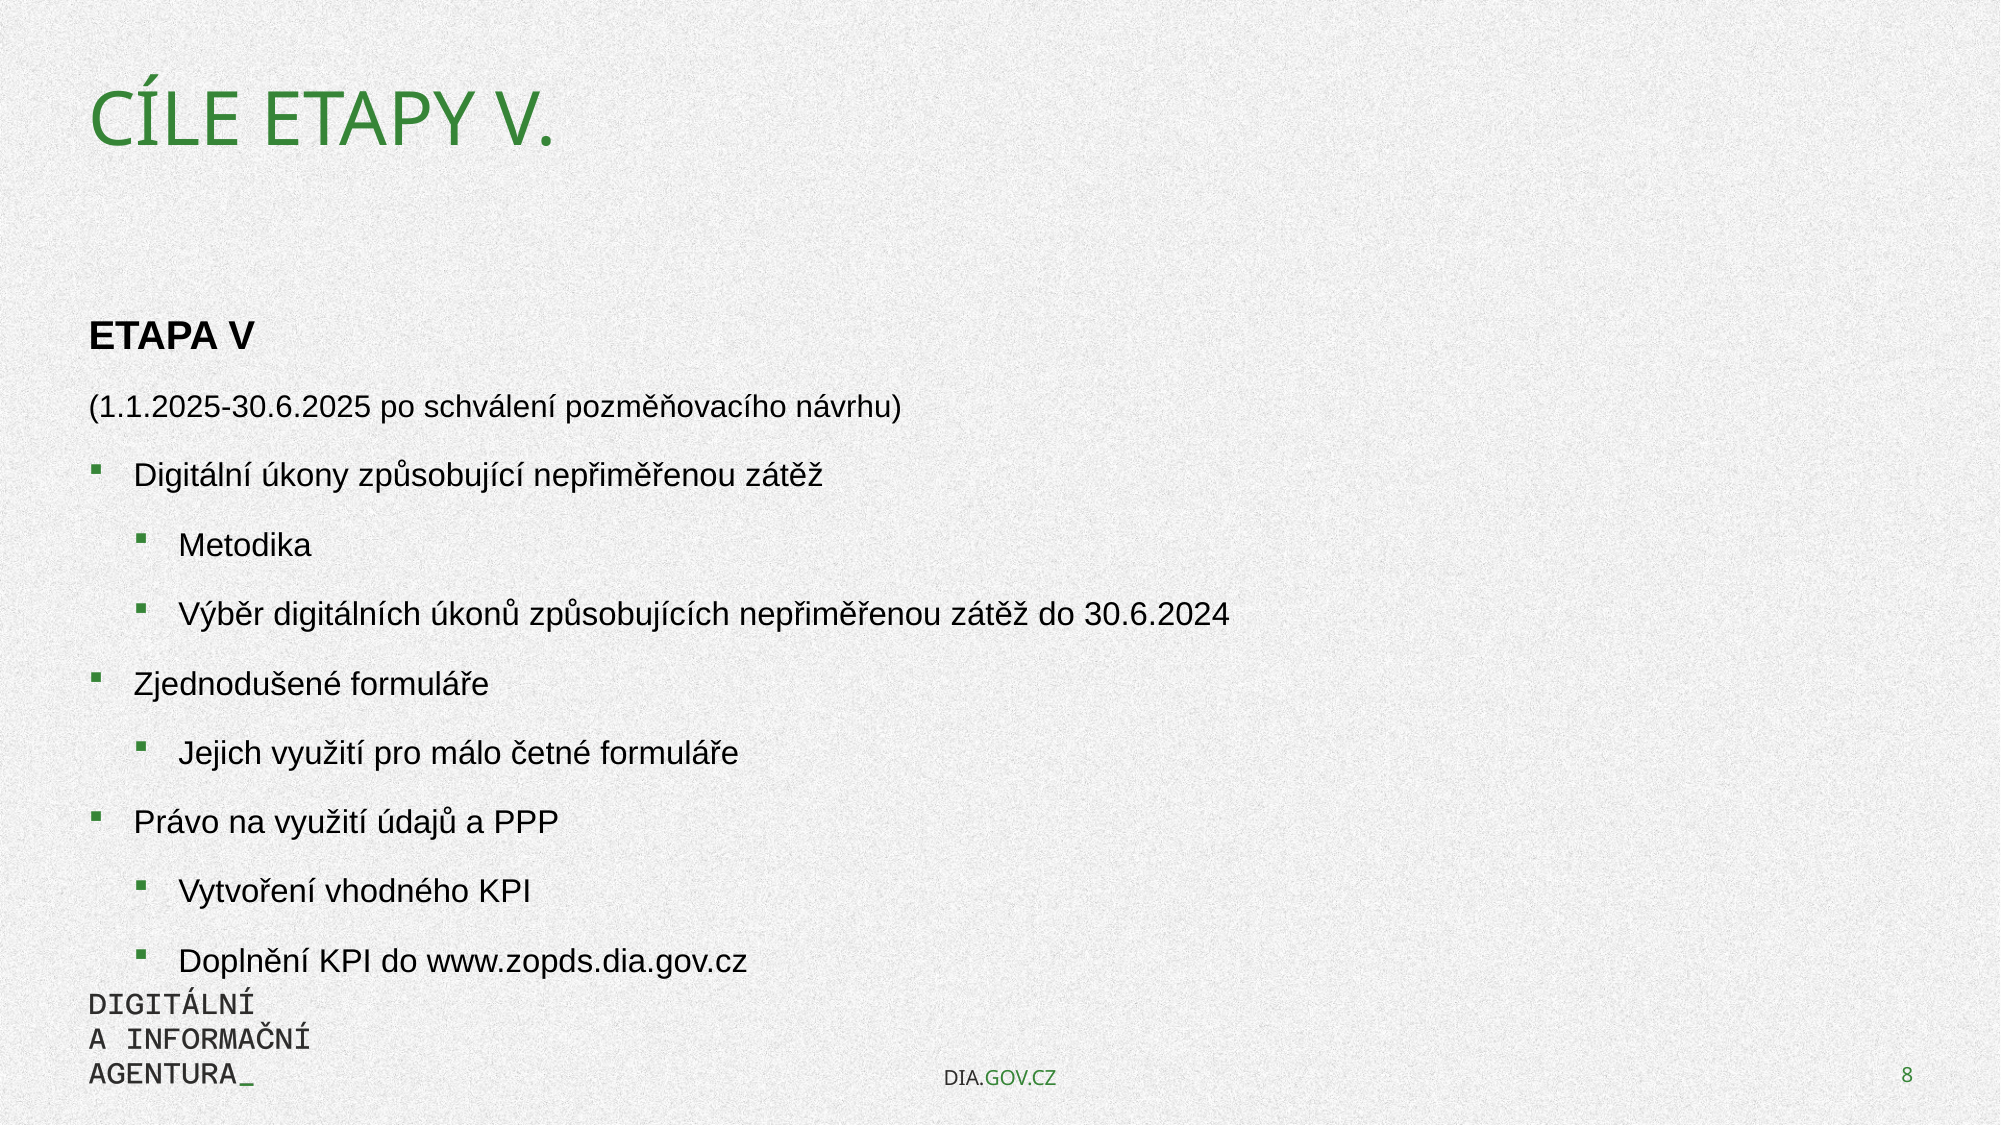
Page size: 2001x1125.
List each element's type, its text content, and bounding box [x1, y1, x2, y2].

list ETAPA V (1.1.2025-30.6.2025 po schválení pozměňovacího návrhu) Digitální úkony způsobující nepřiměřenou zátěž Metodika Výběr digitálních úkonů způsobujících nepřiměřenou zátěž do 30.6.2024 Zjednodušené formuláře Jejich využití pro málo četné formuláře Právo na využití údajů a PPP Vytvoření vhodného KPI Doplnění KPI do www.zopds.dia.gov.cz [88, 299, 1912, 980]
picture [0, 0, 2001, 1125]
title Cíle etapy V. [88, 70, 1912, 284]
slide_number 8 [1612, 1037, 1928, 1098]
footer DIA.GOV.CZ [558, 1037, 1442, 1098]
